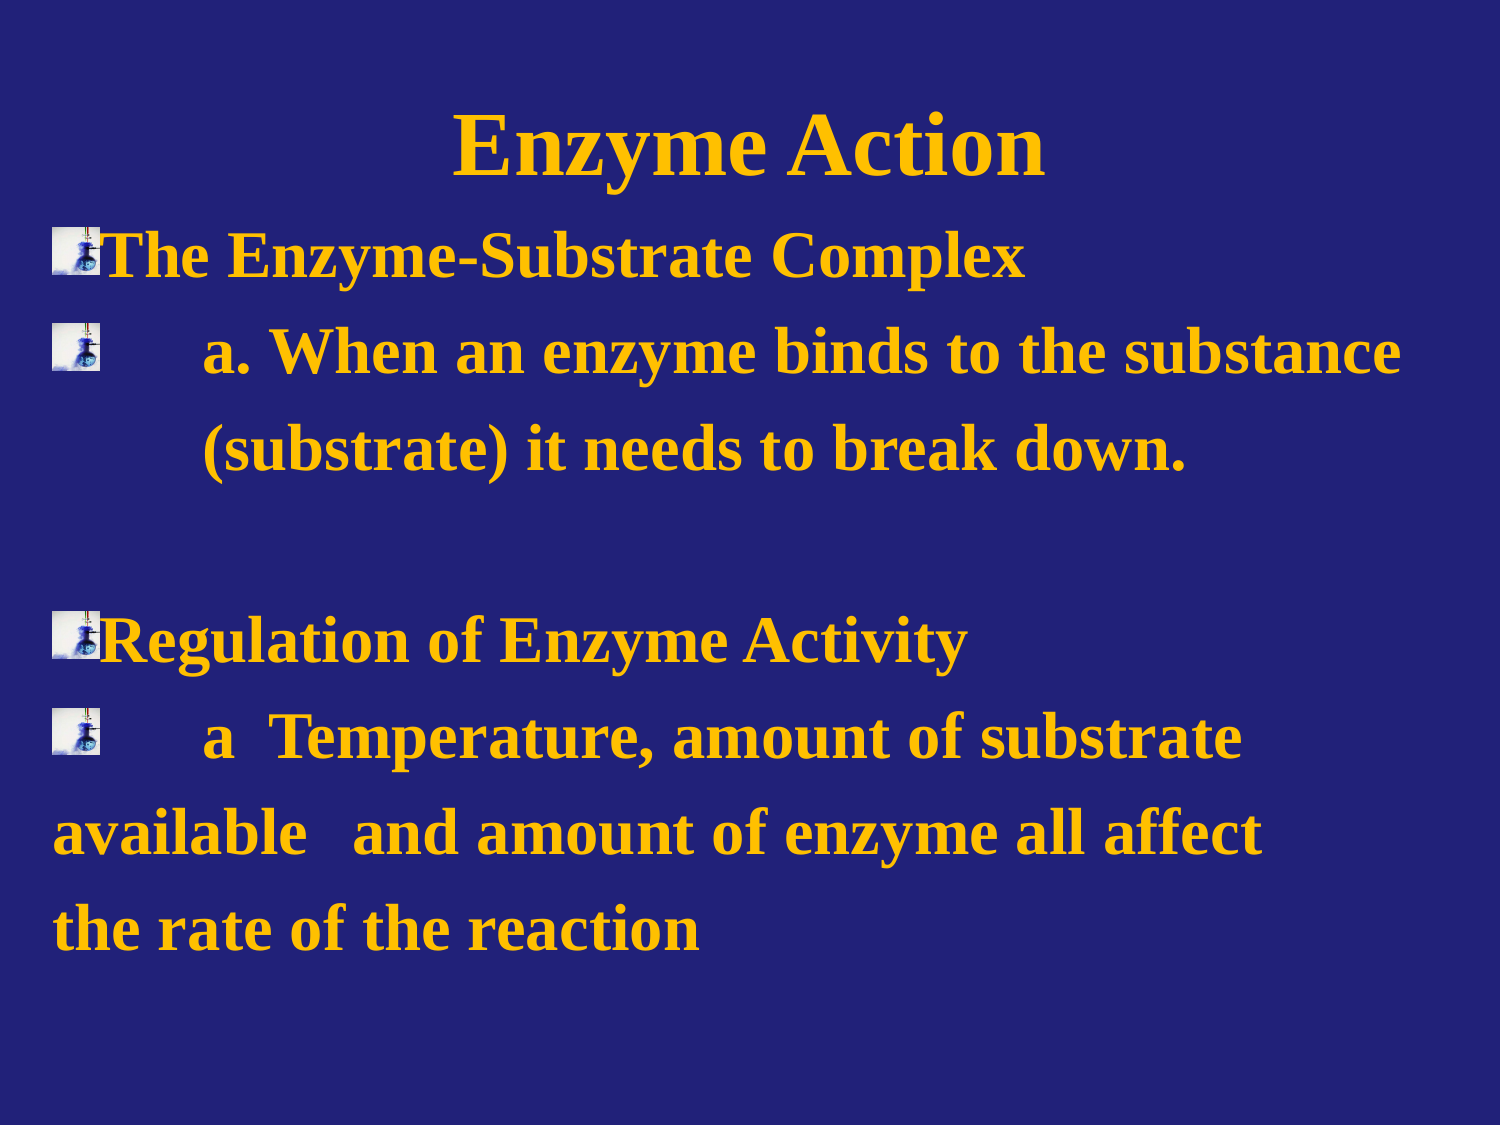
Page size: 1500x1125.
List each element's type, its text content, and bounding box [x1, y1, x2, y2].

picture [52, 708, 100, 755]
picture [52, 227, 100, 275]
picture [52, 611, 100, 659]
title Enzyme Action [75, 45, 1425, 187]
list The Enzyme-Substrate Complex a. When an enzyme binds to the substance (substrate) it needs to break down. Regulation of Enzyme Activity a Temperature, amount of substrate available and amount of enzyme all affect the rate of the reaction [37, 187, 1463, 1050]
picture [52, 323, 100, 371]
